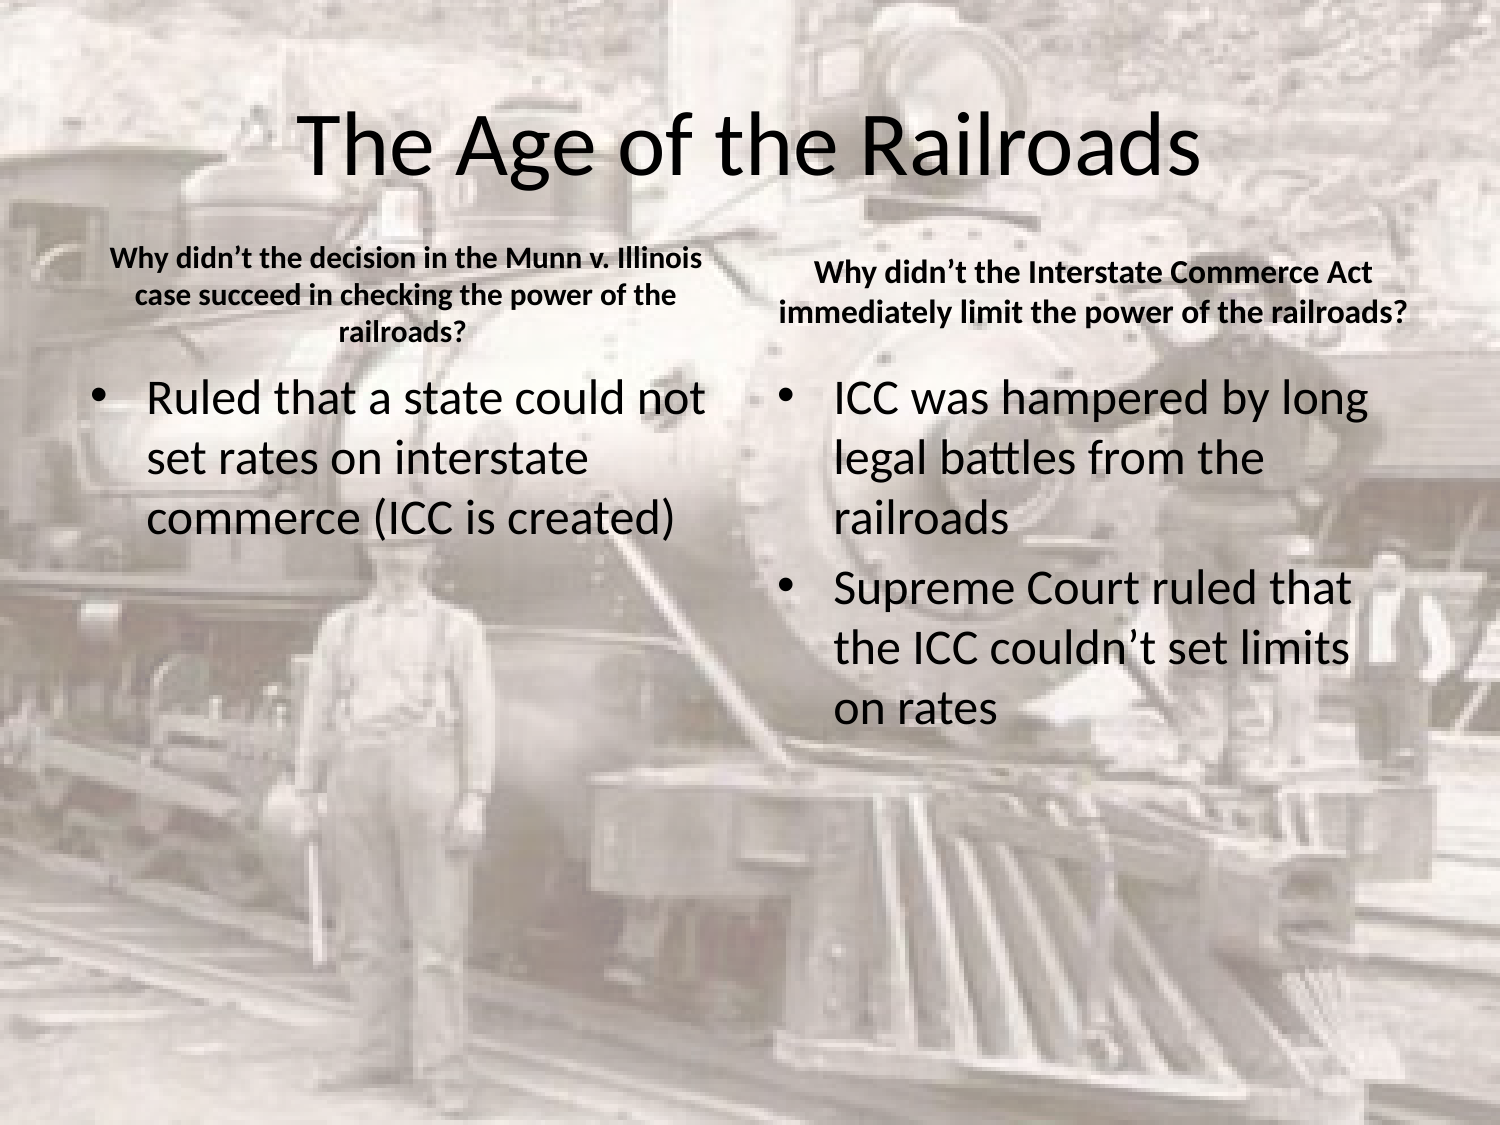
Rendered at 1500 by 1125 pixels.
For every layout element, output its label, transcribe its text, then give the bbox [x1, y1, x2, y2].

list Why didn’t the Interstate Commerce Act immediately limit the power of the railroads? [761, 232, 1425, 338]
list Why didn’t the decision in the Munn v. Illinois case succeed in checking the power of the railroads? [75, 251, 738, 356]
list ICC was hampered by long legal battles from the railroads Supreme Court ruled that the ICC couldn’t set limits on rates [761, 356, 1425, 1005]
list Ruled that a state could not set rates on interstate commerce (ICC is created) [75, 356, 738, 1005]
title The Age of the Railroads [75, 45, 1425, 233]
